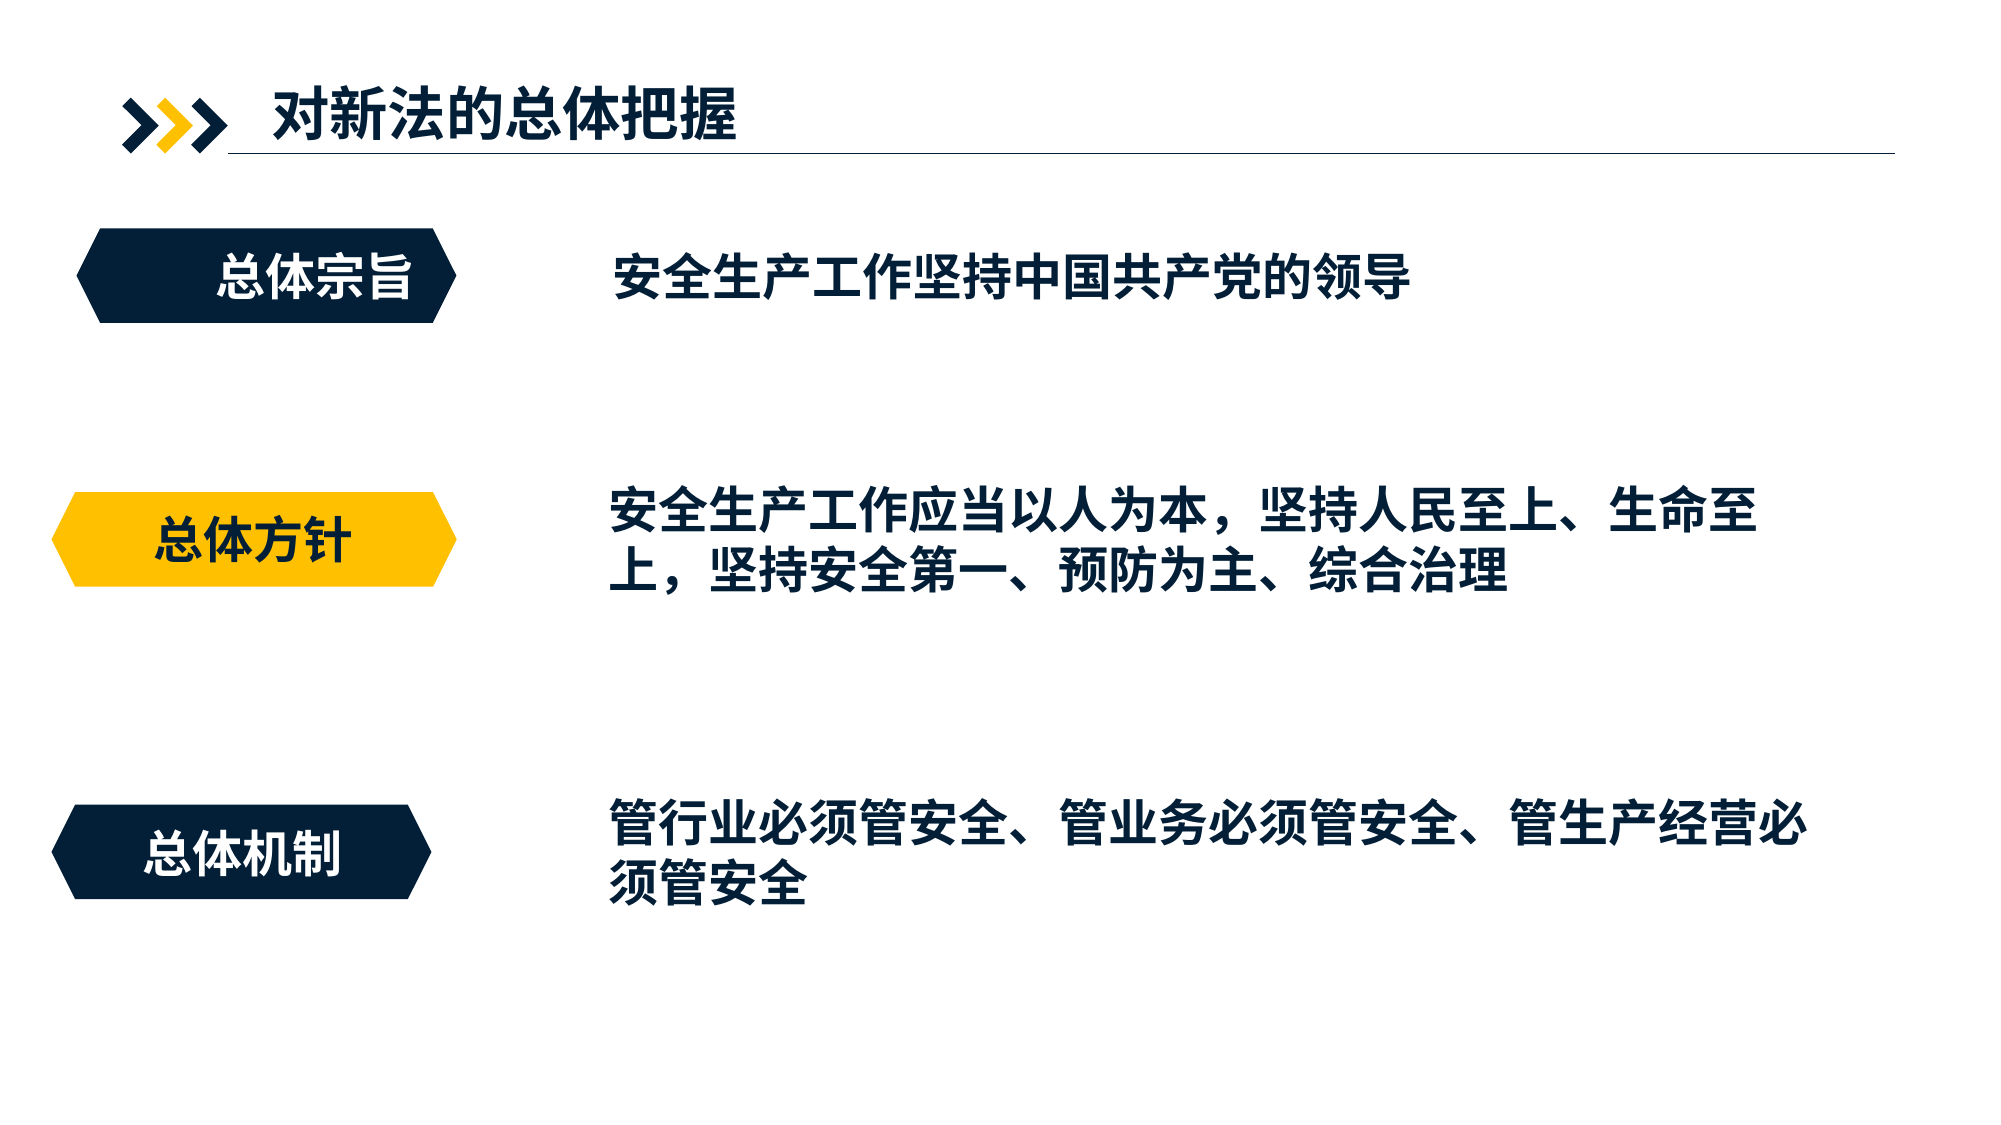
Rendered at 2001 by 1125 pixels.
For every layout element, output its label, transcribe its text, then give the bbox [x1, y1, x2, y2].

text_box 对新法的总体把握 [260, 71, 788, 97]
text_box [121, 97, 1895, 154]
text_box 安全生产工作应当以人为本，坚持人民至上、生命至上，坚持安全第一、预防为主、综合治理 [593, 471, 1871, 607]
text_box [51, 492, 457, 587]
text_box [76, 228, 482, 323]
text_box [51, 804, 432, 900]
text_box 安全生产工作坚持中国共产党的领导 [597, 238, 1428, 313]
text_box 管行业必须管安全、管业务必须管安全、管生产经营必须管安全 [593, 783, 1871, 919]
